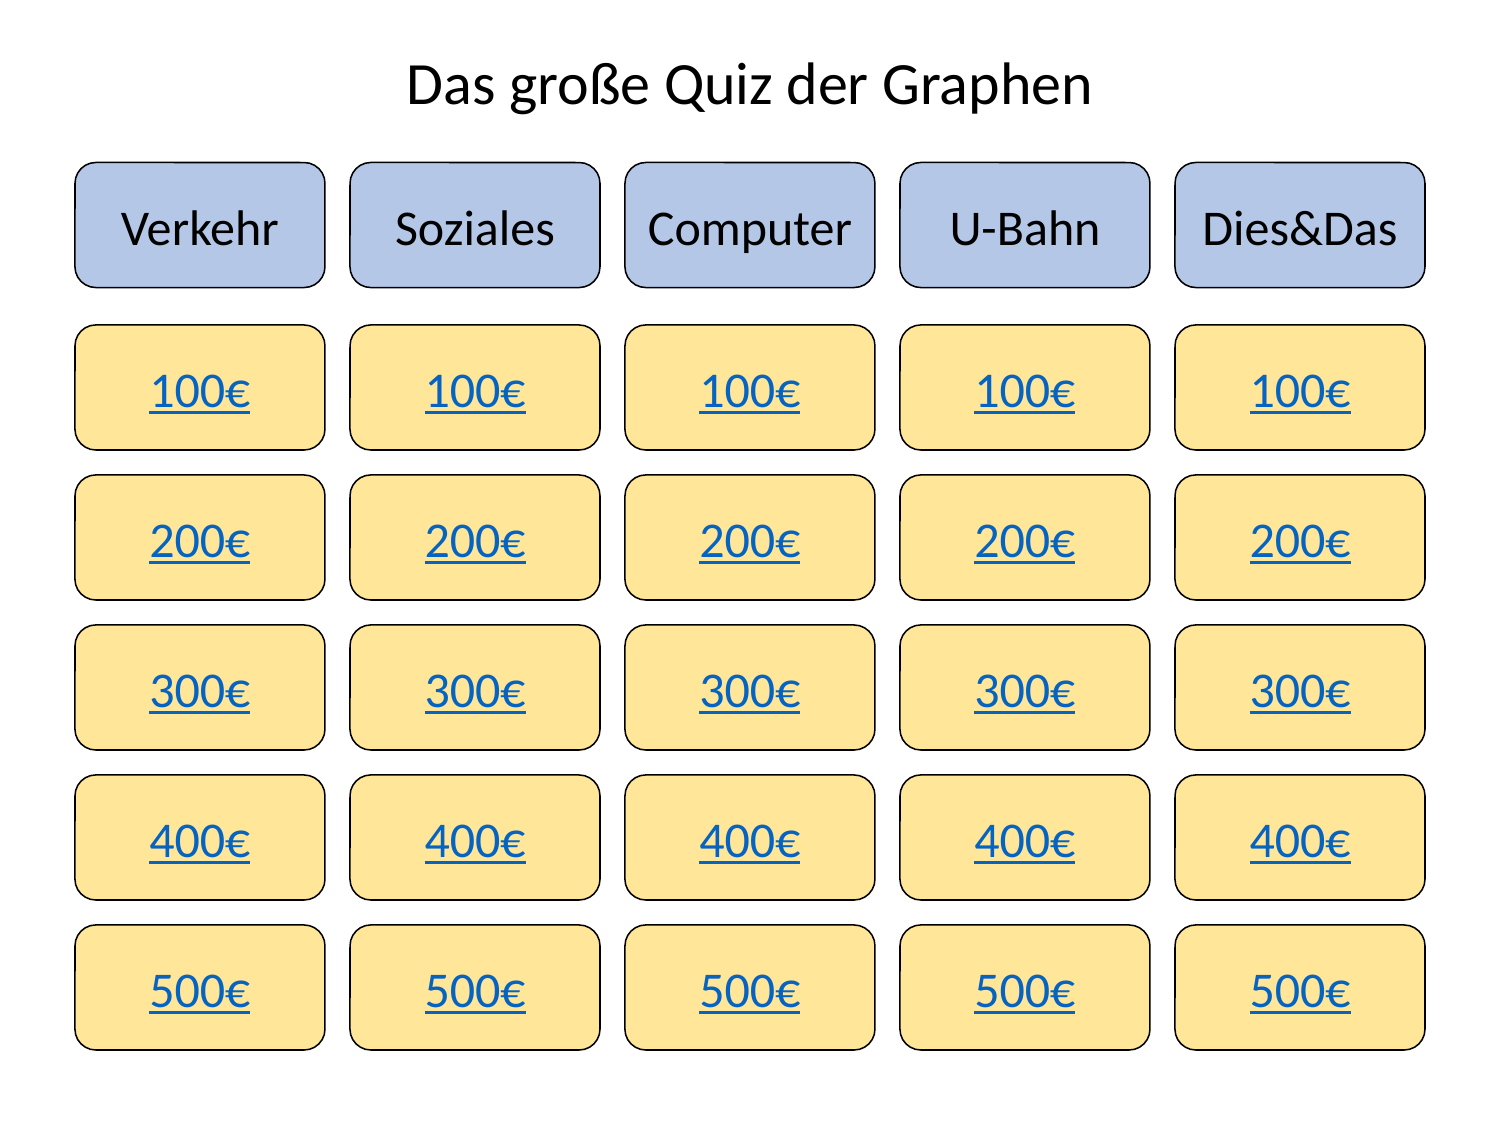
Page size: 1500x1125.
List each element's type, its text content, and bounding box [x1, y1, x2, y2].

text_box 400€ [899, 774, 1150, 901]
text_box Soziales [349, 162, 601, 288]
title Das große Quiz der Graphen [75, 45, 1425, 125]
text_box 400€ [74, 774, 325, 901]
text_box 400€ [1174, 774, 1426, 901]
text_box 300€ [349, 624, 601, 751]
text_box 300€ [74, 624, 325, 751]
text_box 400€ [624, 774, 875, 901]
text_box 300€ [1174, 624, 1426, 751]
text_box 300€ [624, 624, 875, 751]
text_box 200€ [899, 474, 1150, 601]
text_box 100€ [899, 324, 1150, 451]
text_box 100€ [349, 324, 601, 451]
text_box 400€ [349, 774, 601, 901]
text_box 100€ [74, 324, 325, 451]
text_box 500€ [74, 924, 325, 1051]
text_box 100€ [1174, 324, 1426, 451]
text_box Verkehr [74, 162, 325, 288]
text_box 200€ [74, 474, 325, 601]
text_box 500€ [1174, 924, 1426, 1051]
text_box 200€ [349, 474, 601, 601]
text_box 500€ [349, 924, 601, 1051]
text_box 200€ [624, 474, 875, 601]
text_box U-Bahn [899, 162, 1150, 288]
text_box 200€ [1174, 474, 1426, 601]
text_box 500€ [624, 924, 875, 1051]
text_box Computer [624, 162, 875, 288]
text_box 500€ [899, 924, 1150, 1051]
text_box 100€ [624, 324, 875, 451]
text_box 300€ [899, 624, 1150, 751]
text_box Dies&Das [1174, 162, 1426, 288]
